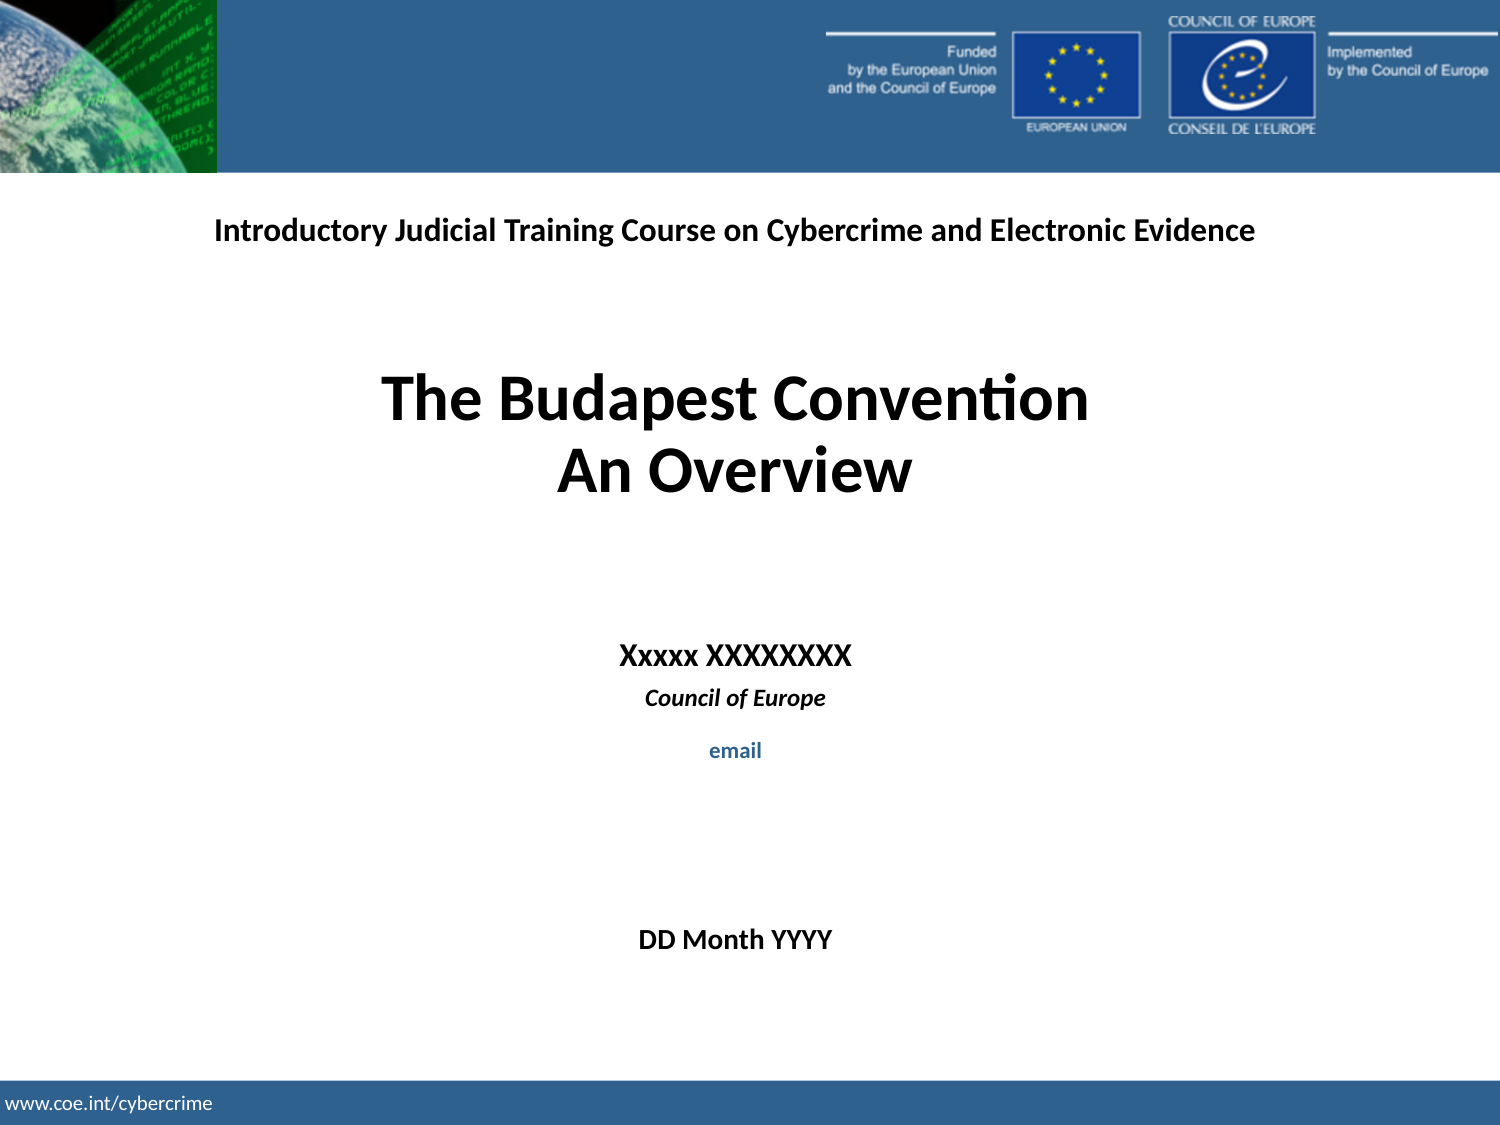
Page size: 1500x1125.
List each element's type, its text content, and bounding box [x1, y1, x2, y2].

list Introductory Judicial Training Course on Cybercrime and Electronic Evidence [73, 205, 1398, 291]
list The Budapest Convention An Overview Xxxxx XXXXXXXX Council of Europe email [73, 355, 1398, 794]
picture [826, 16, 1498, 134]
list DD Month YYYY [73, 916, 1398, 1017]
picture [0, 0, 217, 173]
